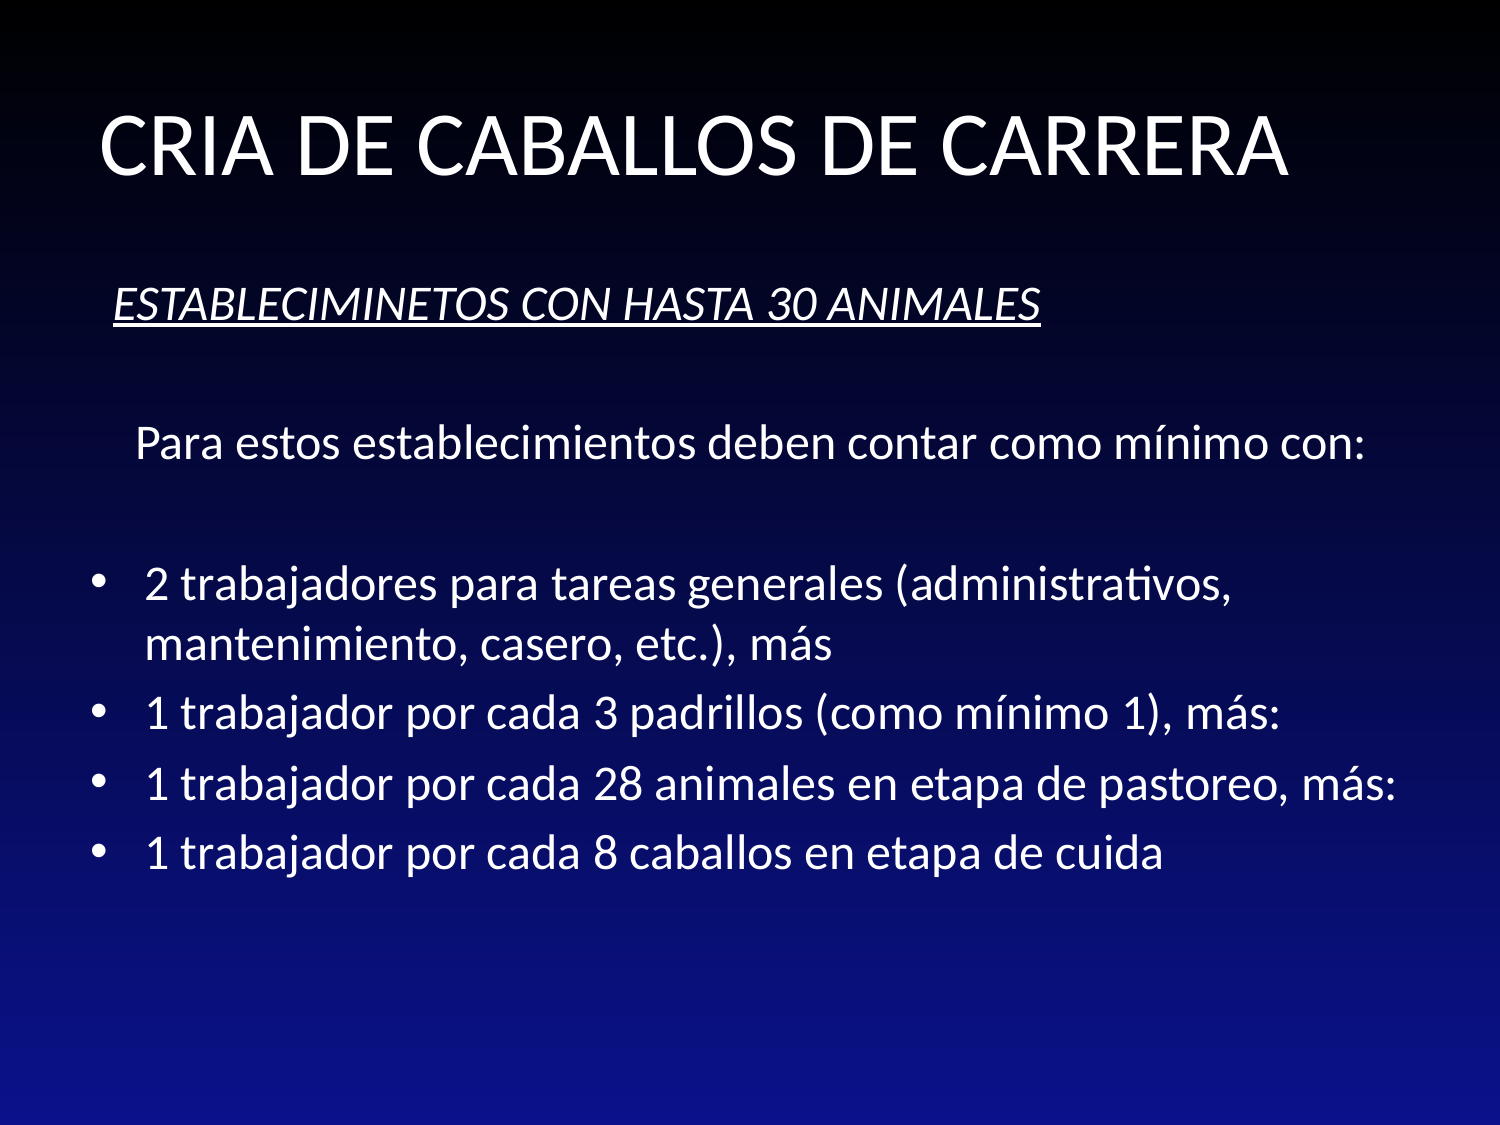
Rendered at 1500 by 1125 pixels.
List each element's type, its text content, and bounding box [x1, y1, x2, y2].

title CRIA DE CABALLOS DE CARRERA [85, 45, 1436, 233]
list ESTABLECIMINETOS CON HASTA 30 ANIMALES Para estos establecimientos deben contar como mínimo con: 2 trabajadores para tareas generales (administrativos, mantenimiento, casero, etc.), más 1 trabajador por cada 3 padrillos (como mínimo 1), más: 1 trabajador por cada 28 animales en etapa de pastoreo, más: 1 trabajador por cada 8 caballos en etapa de cuida [75, 262, 1425, 1005]
